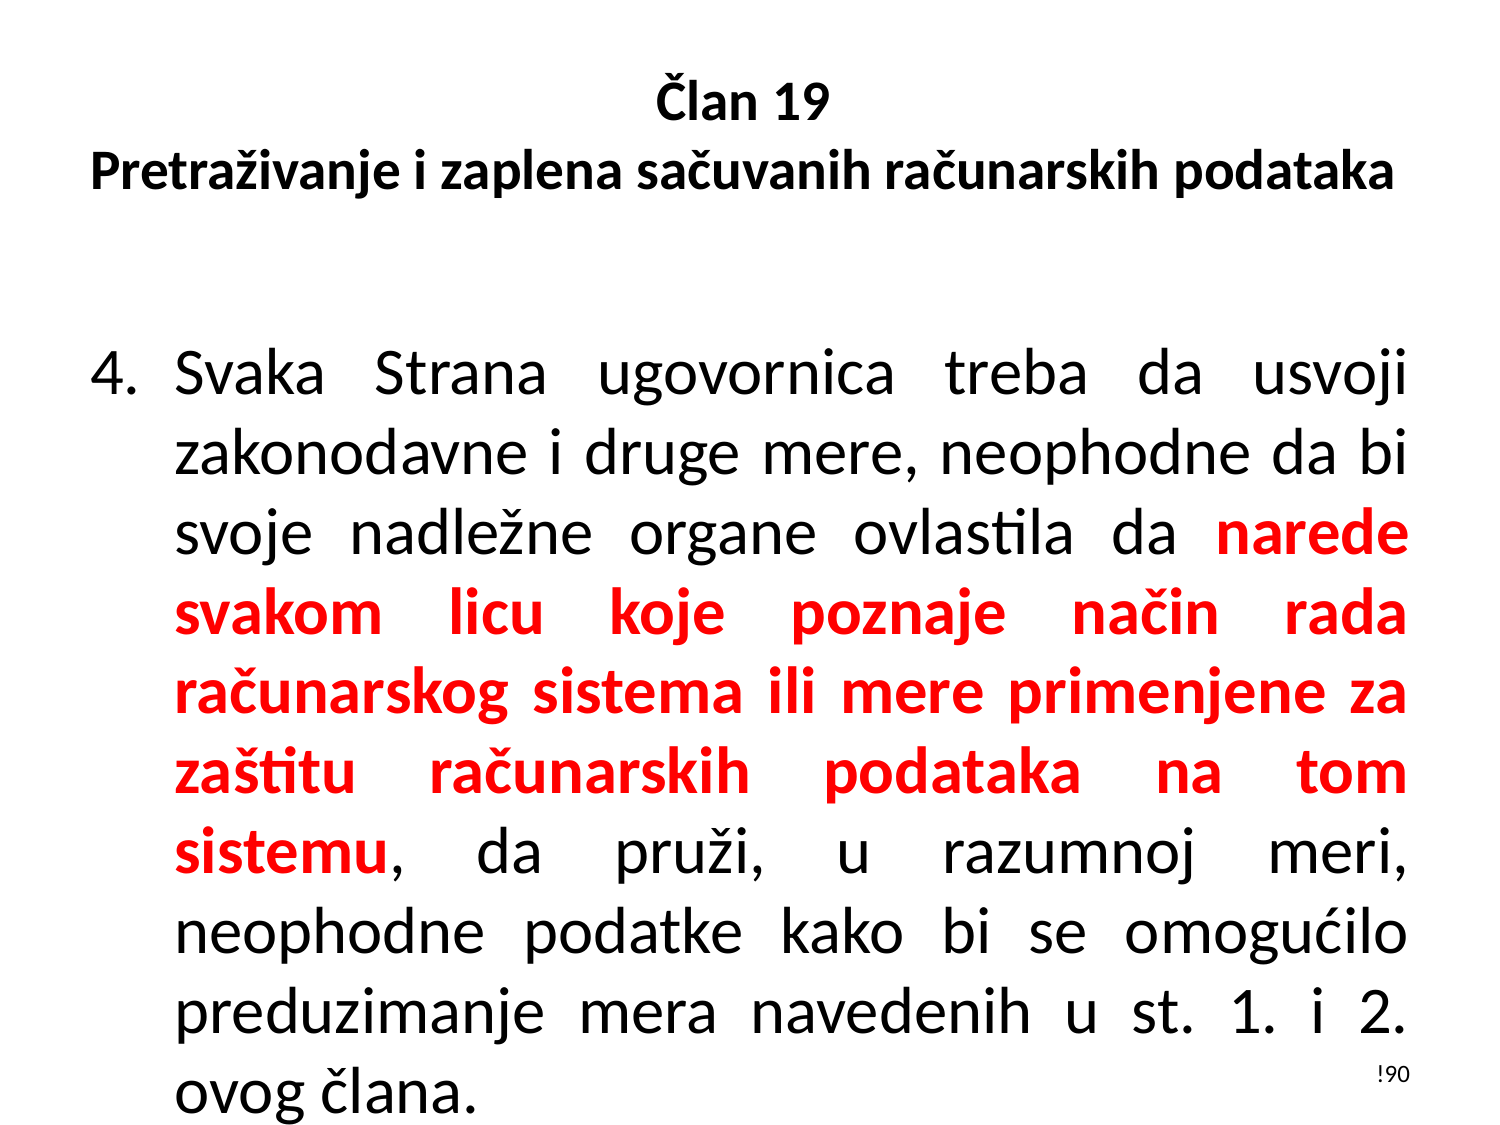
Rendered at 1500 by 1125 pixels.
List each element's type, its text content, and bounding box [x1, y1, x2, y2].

list Svaka Strana ugovornica treba da usvoji zakonodavne i druge mere, neophodne da bi svoje nadležne organe ovlastila da narede svakom licu koje poznaje način rada računarskog sistema ili mere primenjene za zaštitu računarskih podataka na tom sistemu, da pruži, u razumnoj meri, neophodne podatke kako bi se omogućilo preduzimanje mera navedenih u st. 1. i 2. ovog člana. [74, 319, 1426, 1066]
title Član 19 Pretraživanje i zaplena sačuvanih računarskih podataka [74, 44, 1426, 220]
slide_number !90 [1074, 1042, 1425, 1103]
